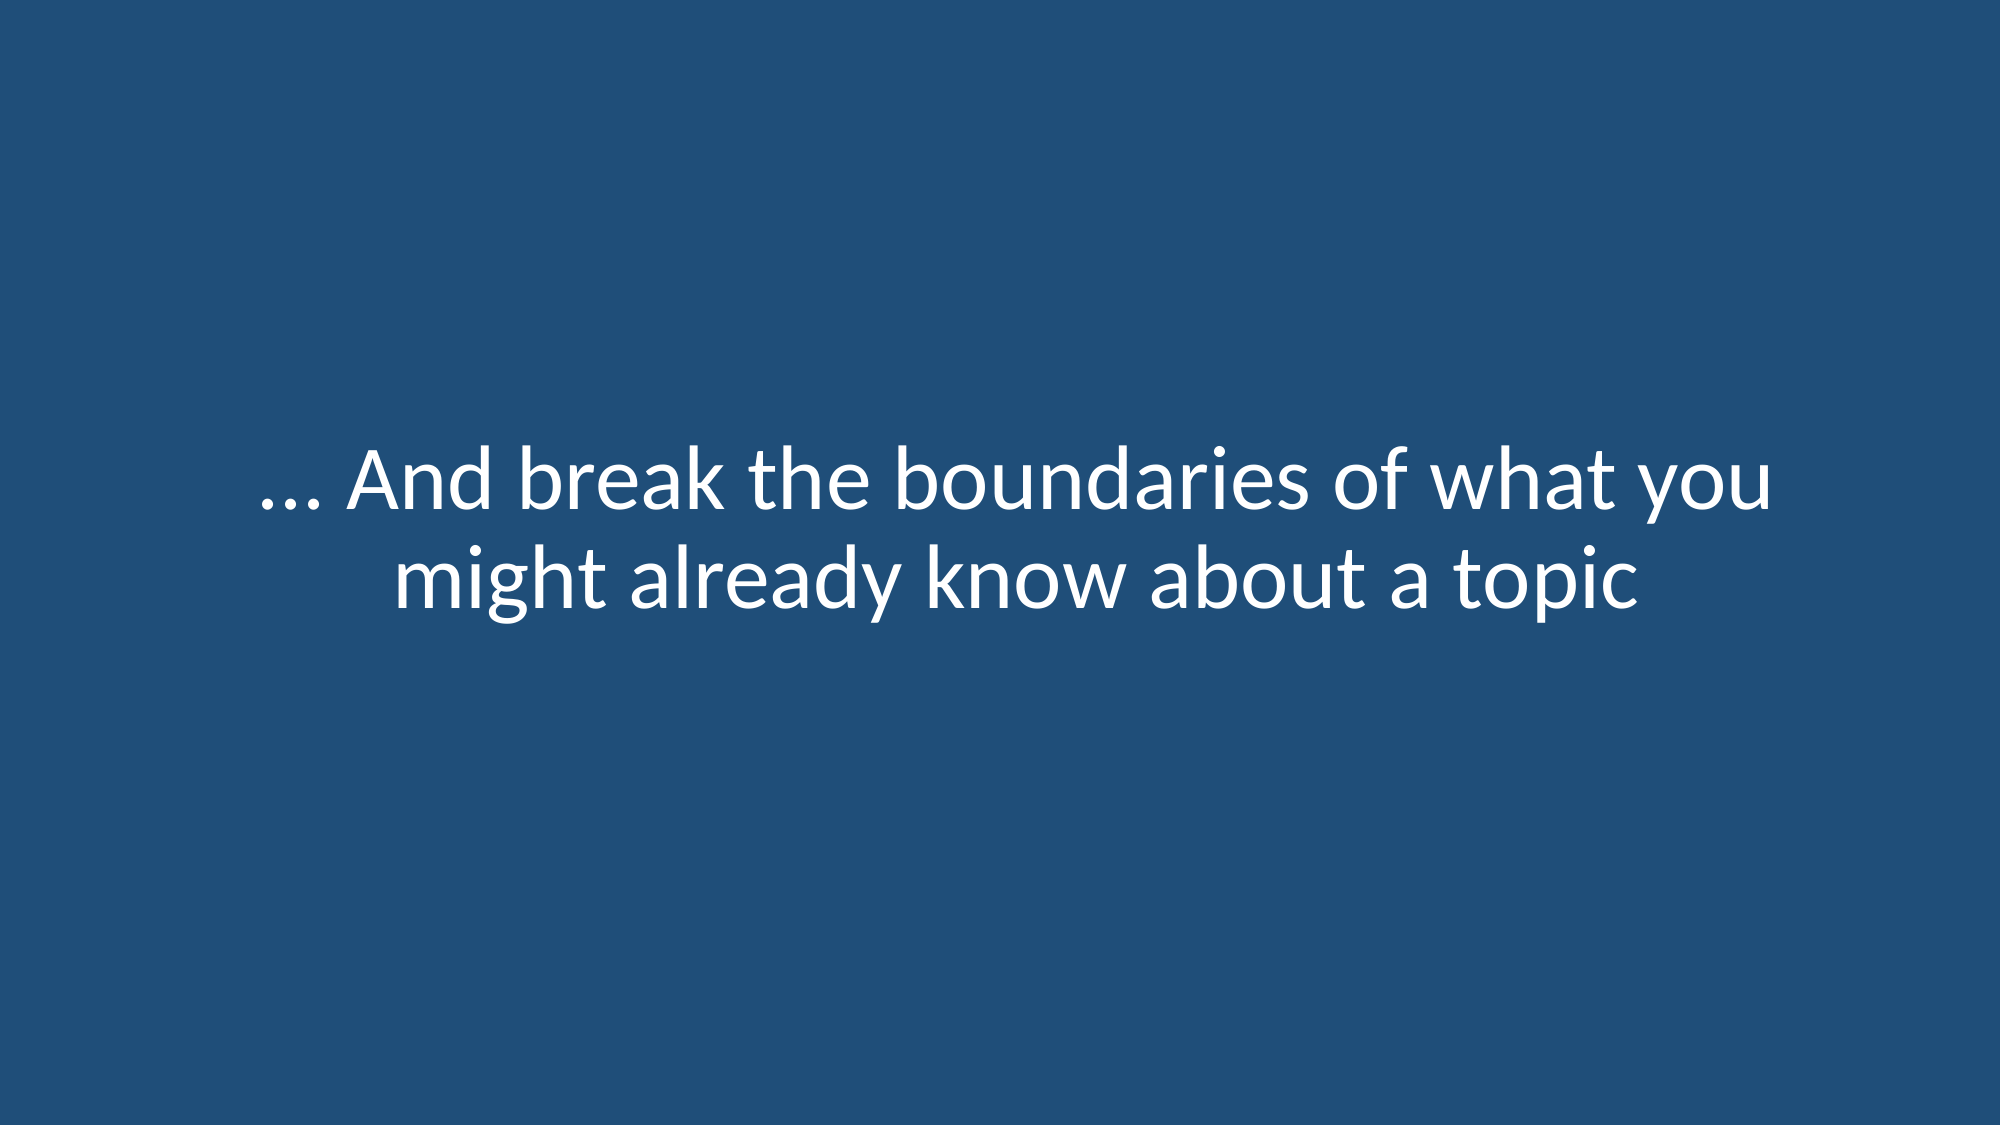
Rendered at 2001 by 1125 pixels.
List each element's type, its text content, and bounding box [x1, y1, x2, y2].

list ... And break the boundaries of what you might already know about a topic [154, 422, 1880, 958]
